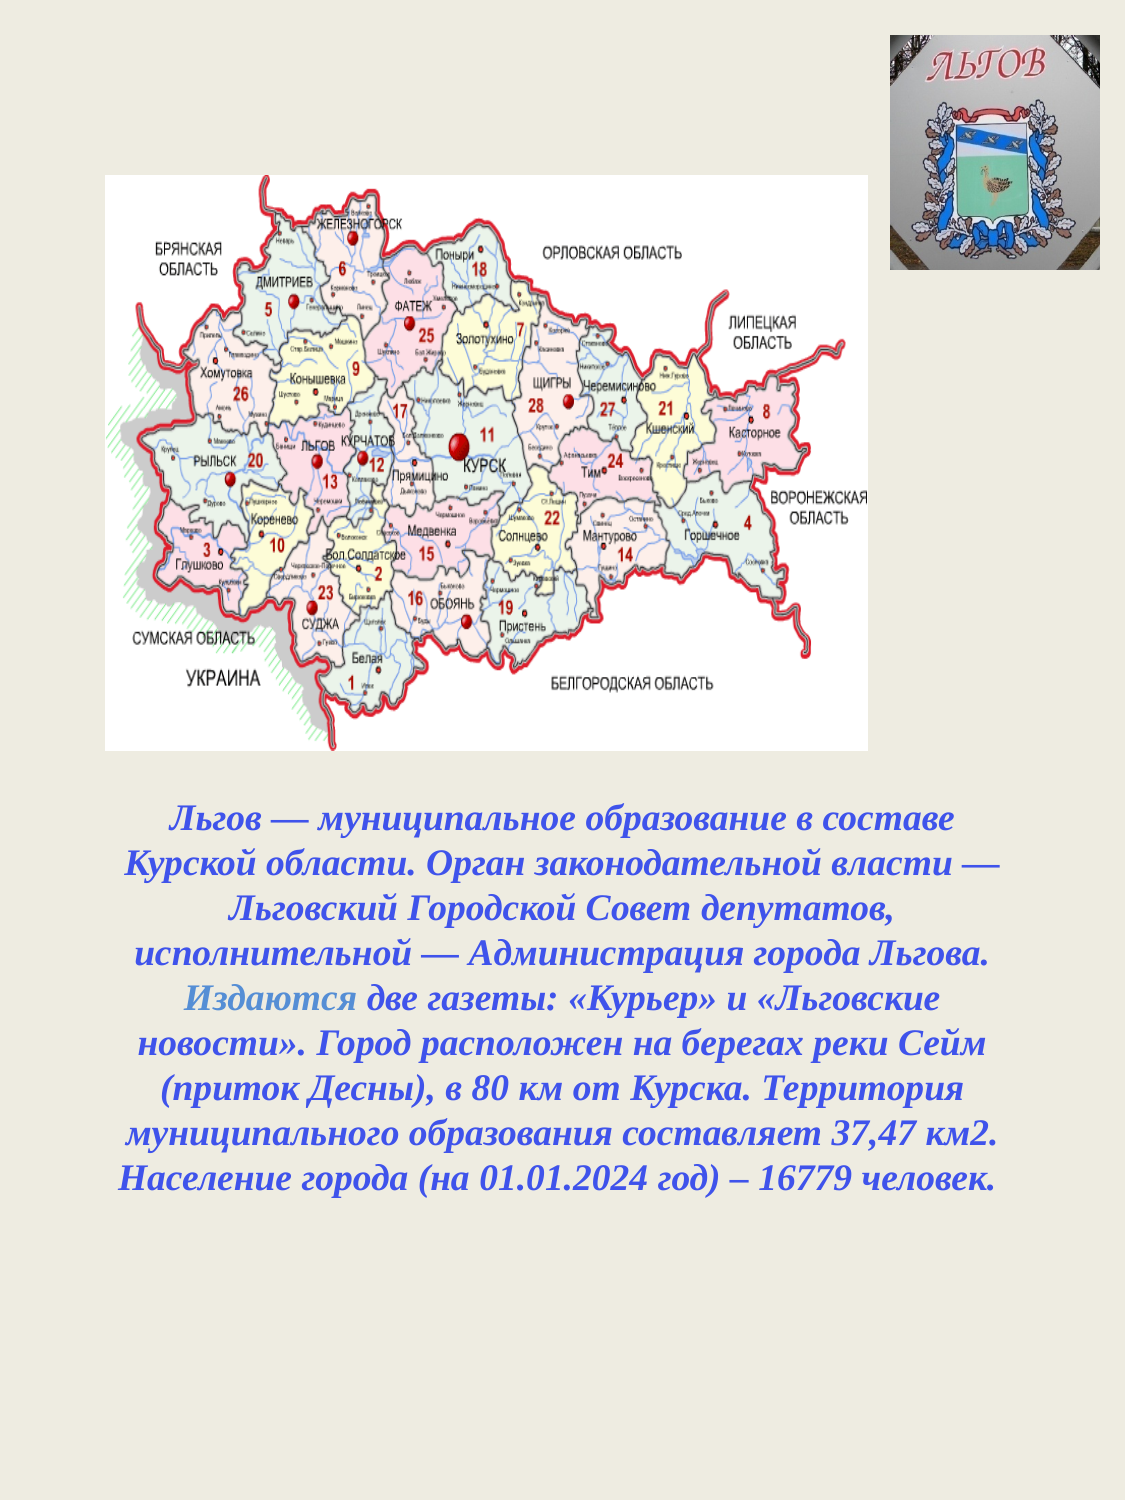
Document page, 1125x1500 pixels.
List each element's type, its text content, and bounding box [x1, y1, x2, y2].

subtitle Льгов — муниципальное образование в составе Курской области. Орган законодательной власти — Льговский Городской Совет депутатов, исполнительной — Администрация города Льгова. Издаются две газеты: «Курьер» и «Льговские новости». Город расположен на берегах реки Сейм (приток Десны), в 80 км от Курска. Территория муниципального образования составляет 37,47 км2. Население города (на 01.01.2024 год) – 16779 человек. [93, 785, 1032, 1325]
title [84, 466, 1041, 788]
picture [105, 175, 868, 751]
picture [890, 34, 1100, 270]
